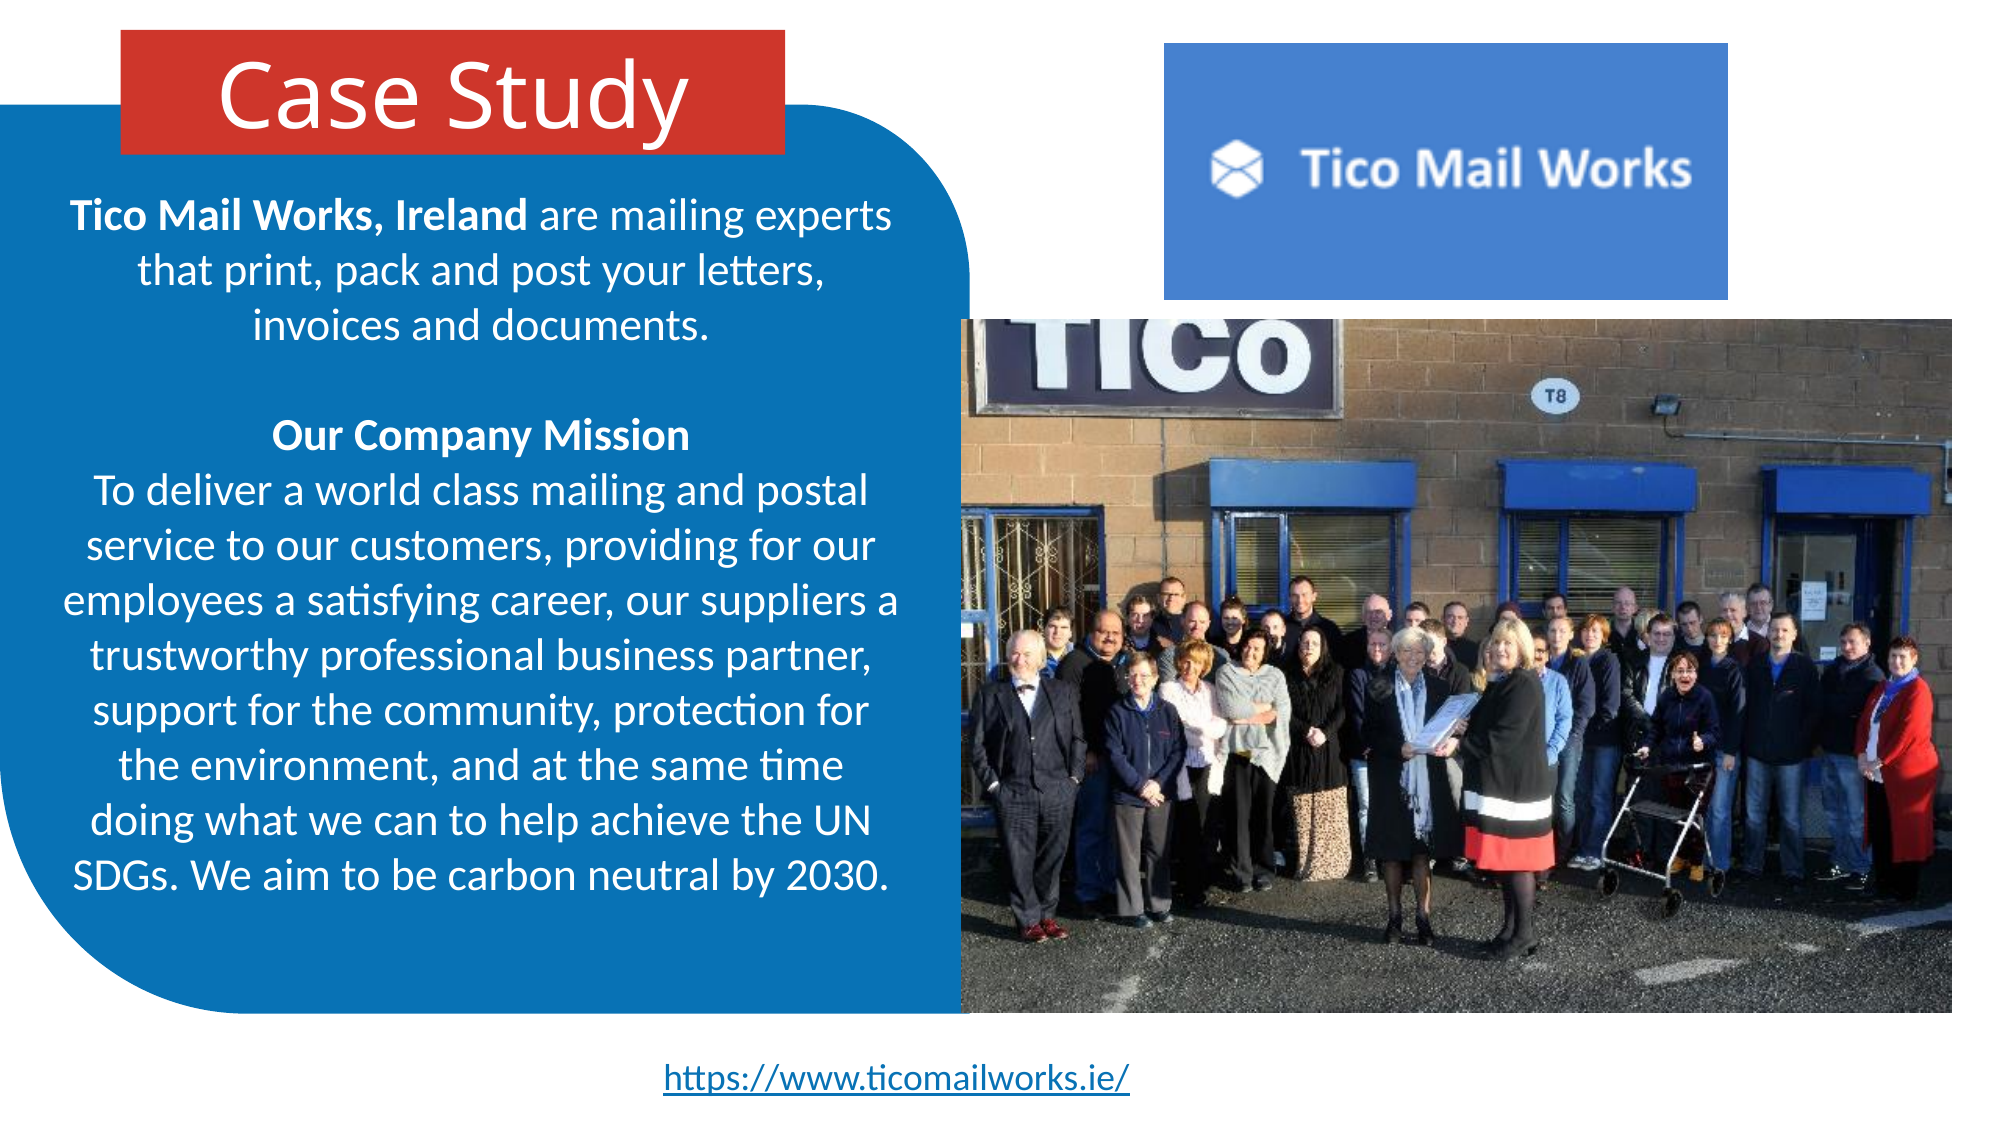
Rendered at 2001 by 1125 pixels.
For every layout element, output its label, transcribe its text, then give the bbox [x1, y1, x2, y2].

text_box Case Study [120, 29, 786, 155]
list Tico Mail Works, Ireland are mailing experts that print, pack and post your letters, invoices and documents. Our Company Mission To deliver a world class mailing and postal service to our customers, providing for our employees a satisfying career, our suppliers a trustworthy professional business partner, support for the community, protection for the environment, and at the same time doing what we can to help achieve the UN SDGs. We aim to be carbon neutral by 2030. [48, 167, 915, 973]
text_box https://www.ticomailworks.ie/ [648, 1045, 1649, 1106]
picture [1164, 43, 1728, 300]
picture [961, 319, 1952, 1013]
